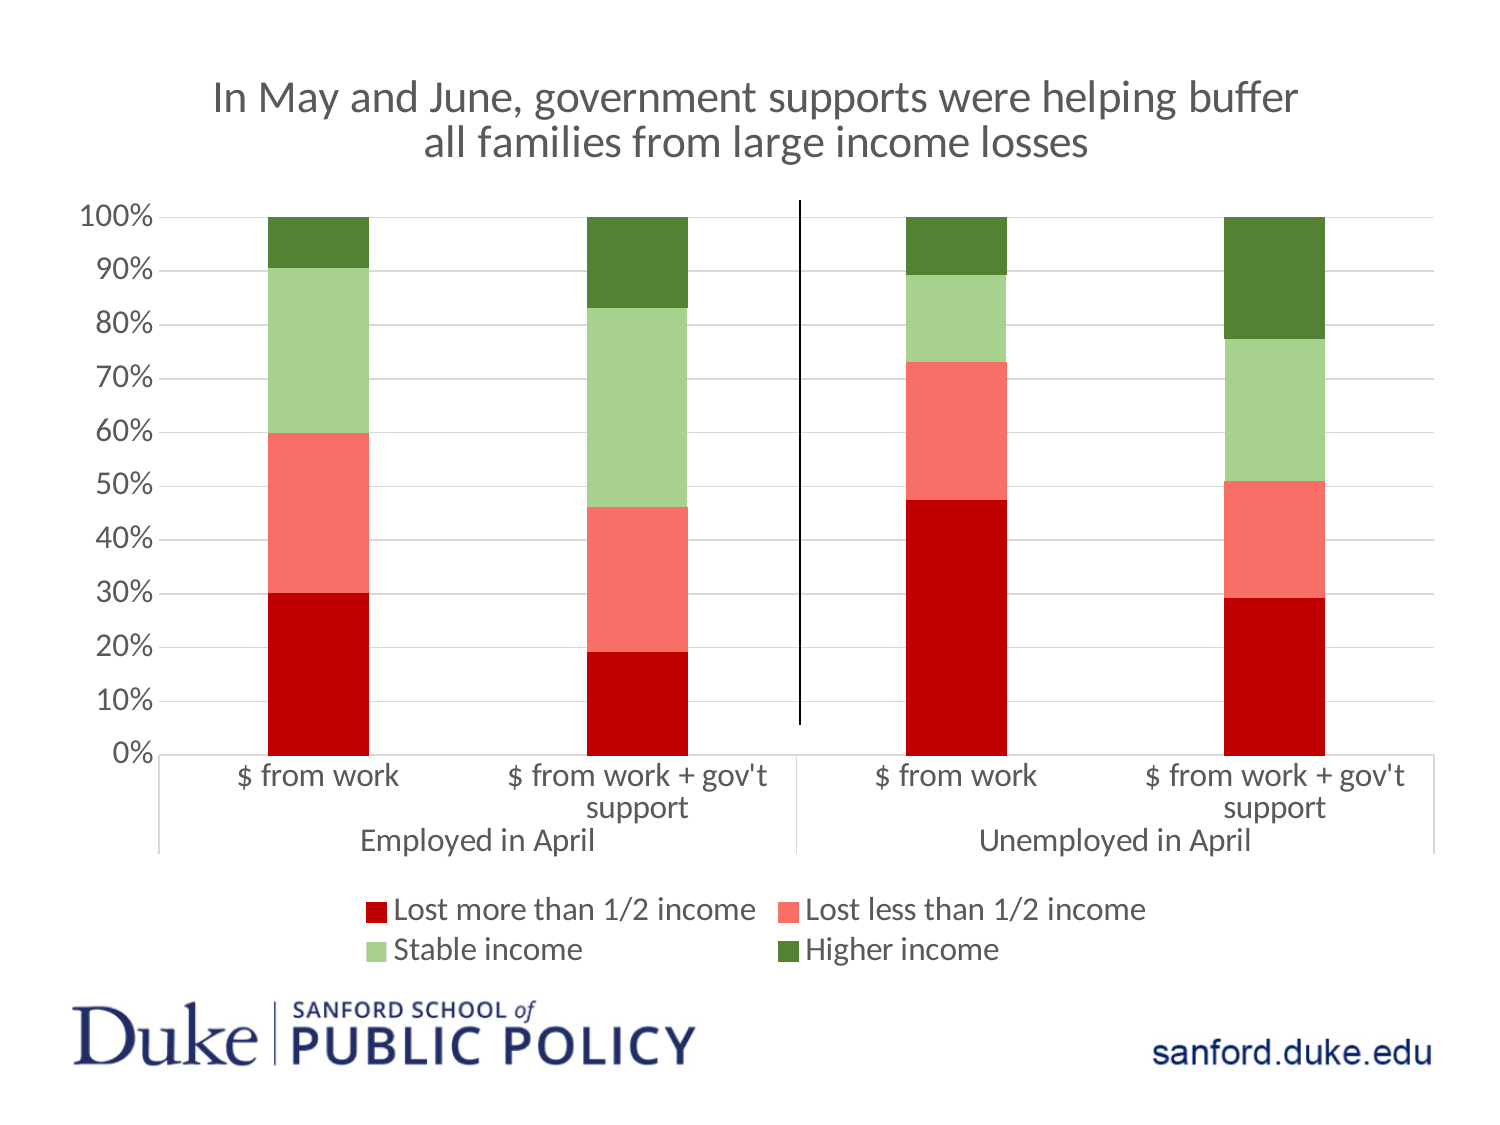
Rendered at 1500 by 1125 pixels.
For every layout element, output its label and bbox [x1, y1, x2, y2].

picture [64, 983, 1436, 1081]
chart [49, 37, 1463, 975]
